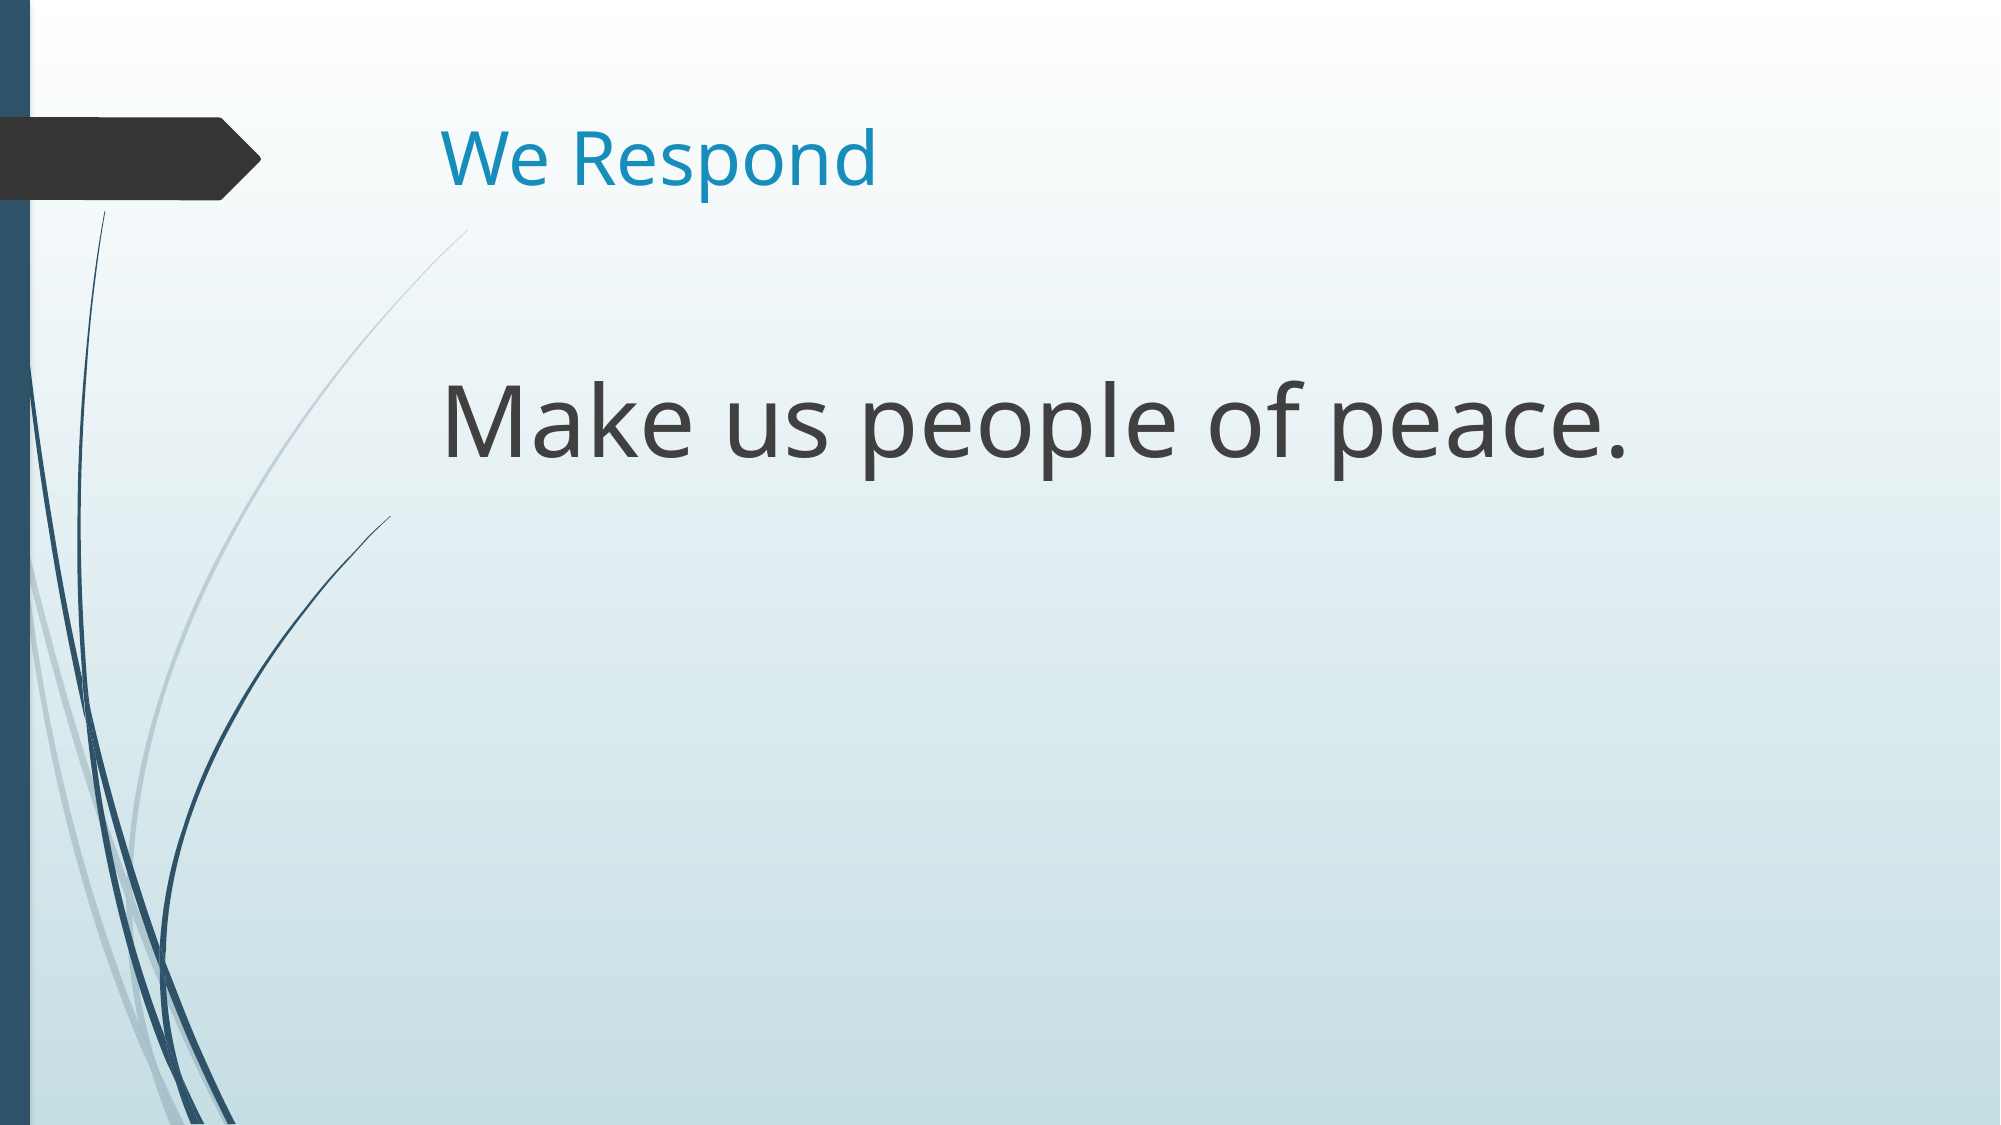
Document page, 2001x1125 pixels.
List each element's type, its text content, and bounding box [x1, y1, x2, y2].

title We Respond [425, 102, 1888, 313]
list Make us people of peace. [424, 350, 1888, 970]
